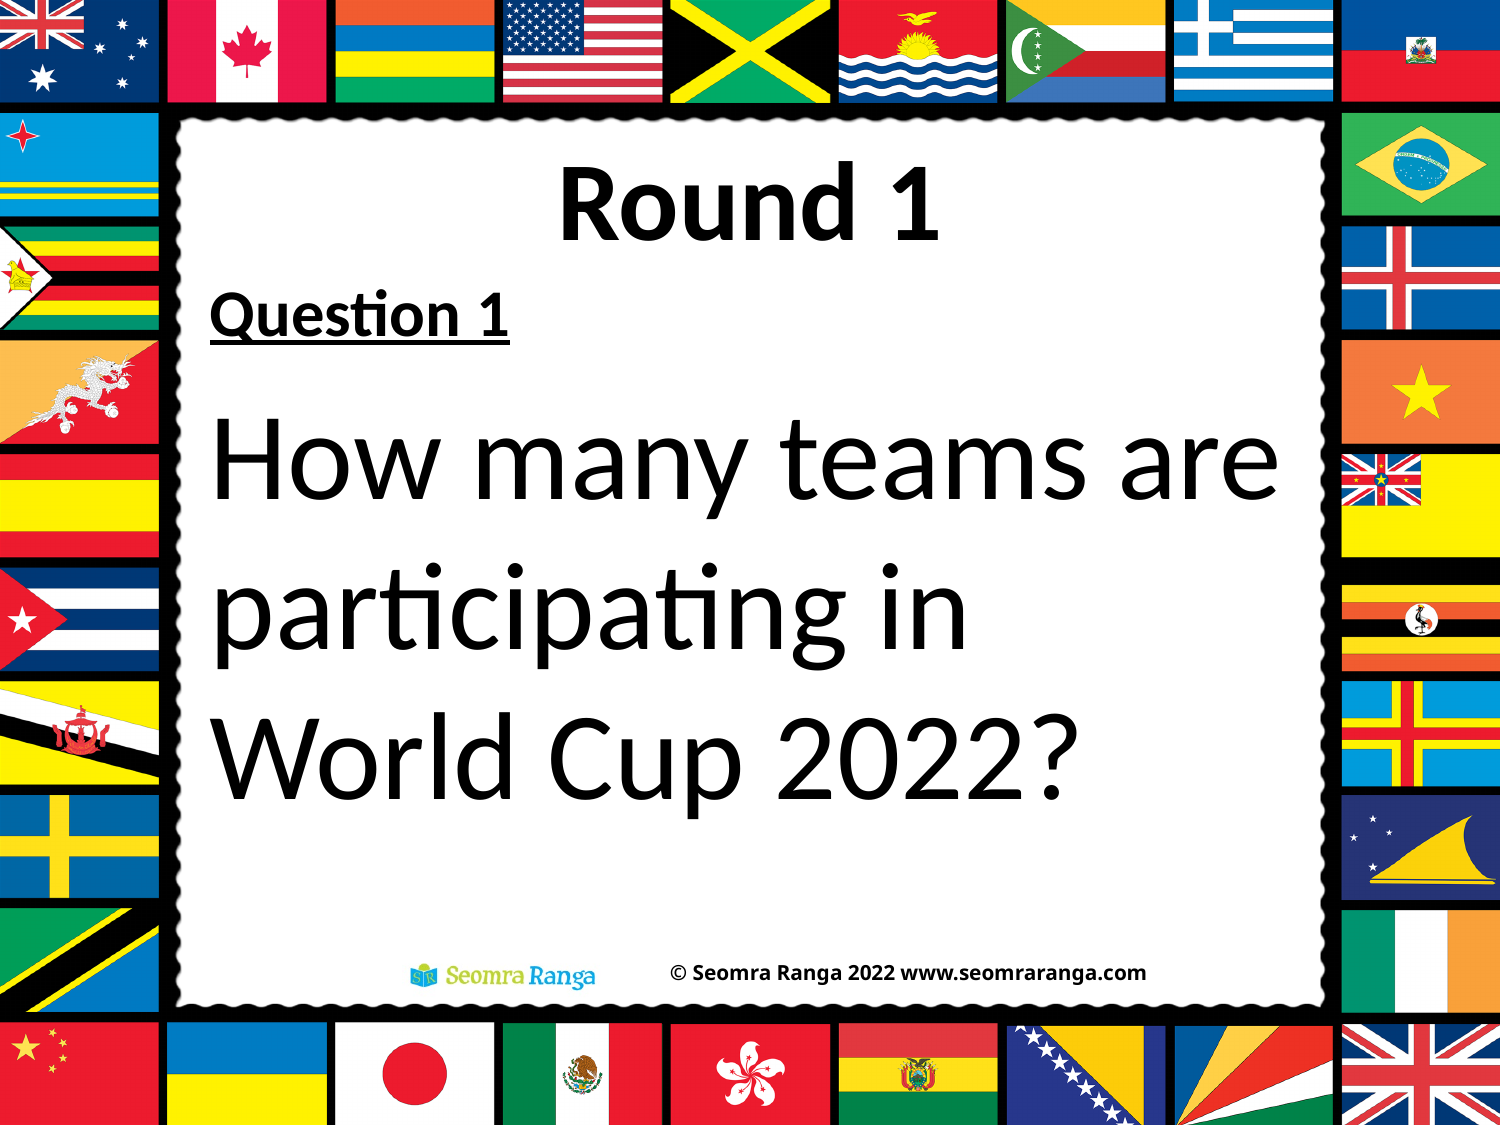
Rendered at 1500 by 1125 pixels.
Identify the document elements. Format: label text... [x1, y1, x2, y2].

text_box © Seomra Ranga 2022 www.seomraranga.com [631, 953, 1187, 993]
picture [10, 122, 36, 150]
title Round 1 [183, 101, 1317, 290]
picture [0, 0, 1500, 1125]
list Question 1 How many teams are participating in World Cup 2022? [194, 261, 1306, 953]
